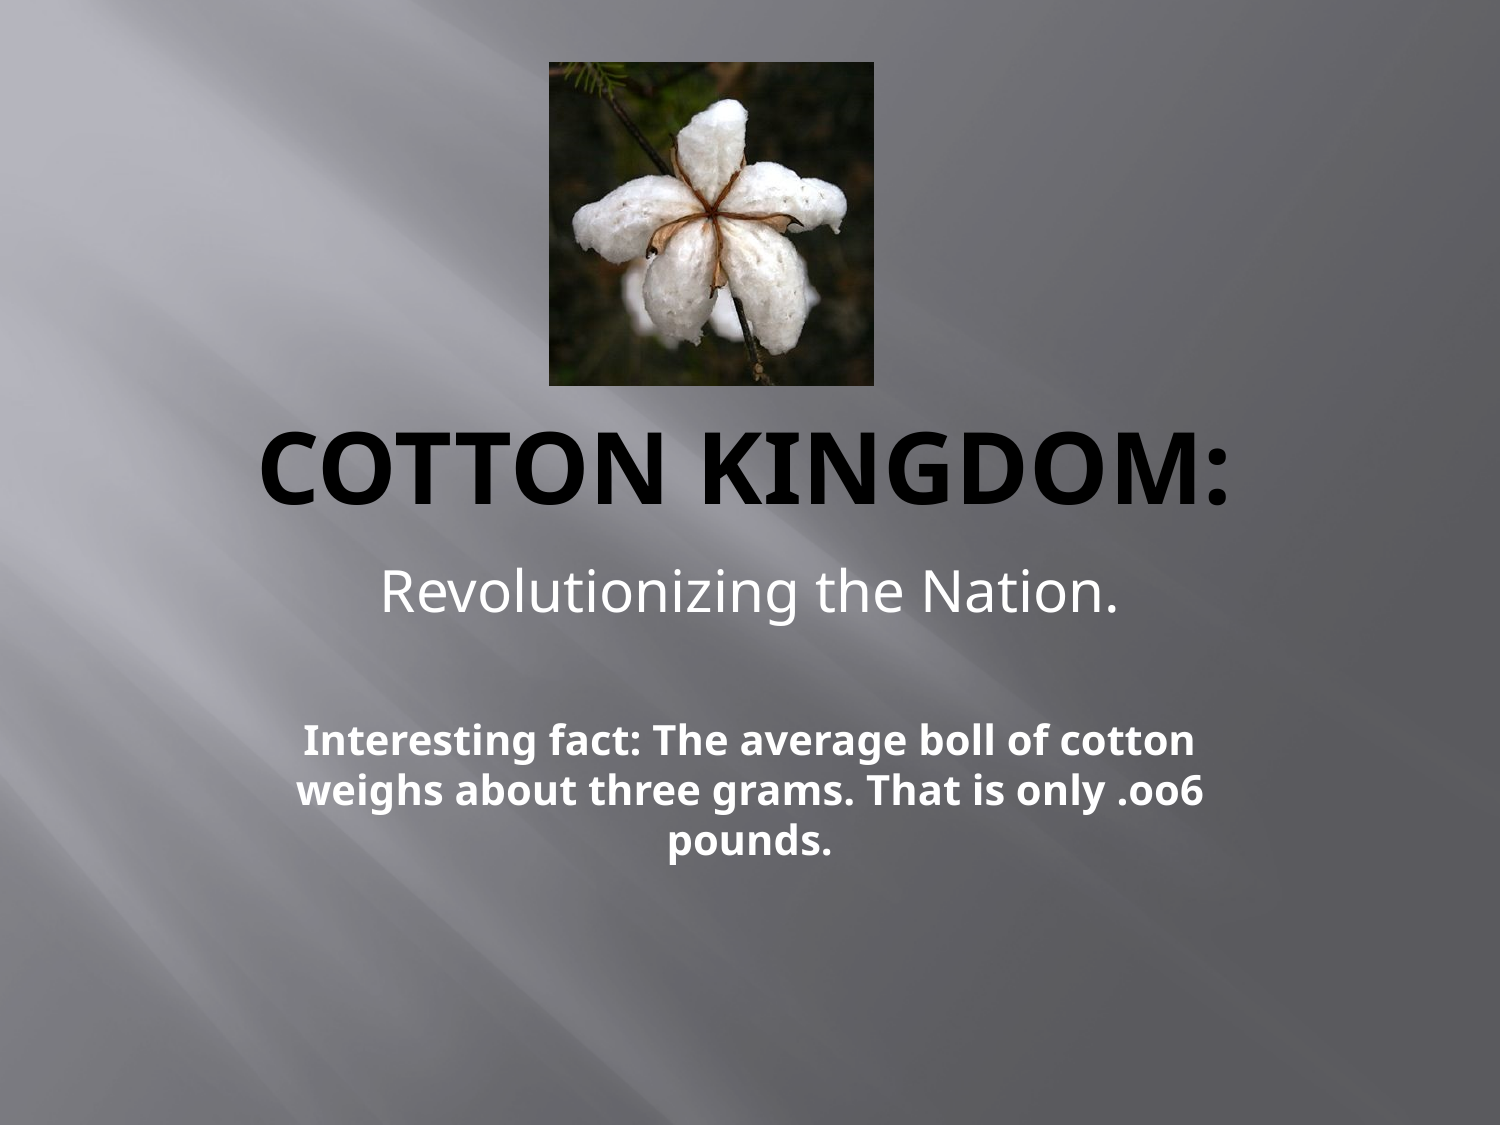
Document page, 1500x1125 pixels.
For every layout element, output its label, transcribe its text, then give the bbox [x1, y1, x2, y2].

picture [549, 62, 874, 387]
title Cotton Kingdom: [69, 224, 1420, 525]
subtitle Revolutionizing the Nation. Interesting fact: The average boll of cotton weighs about three grams. That is only .oo6 pounds. [225, 546, 1275, 834]
